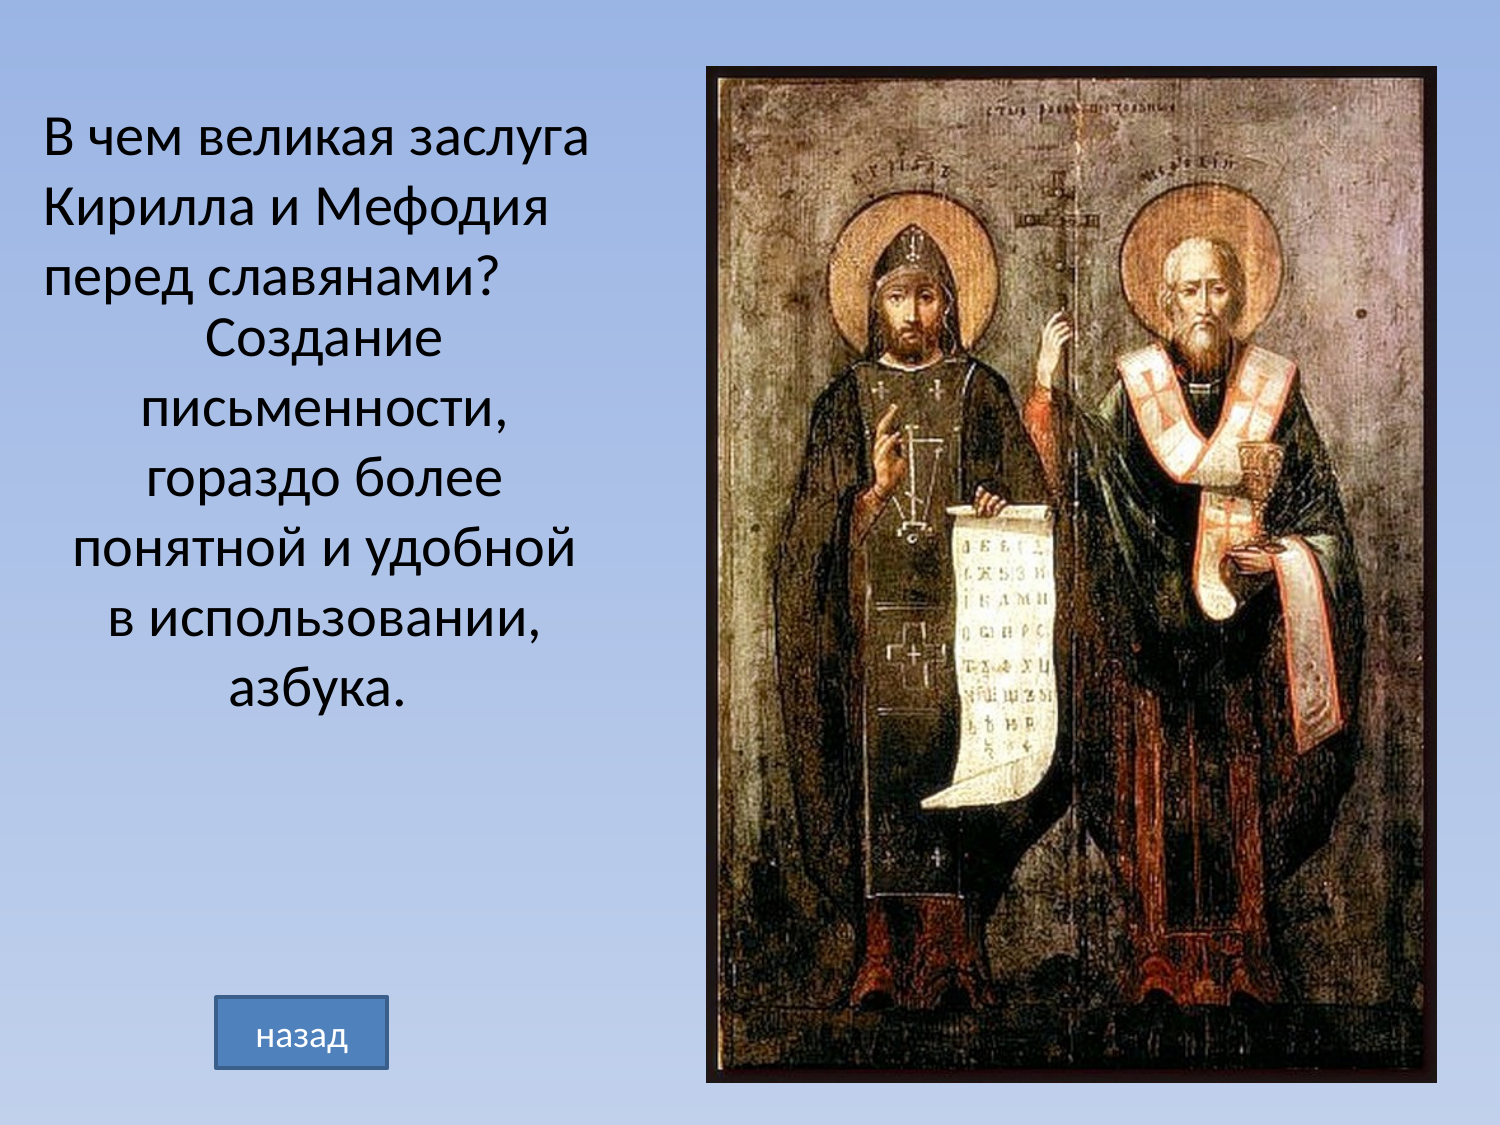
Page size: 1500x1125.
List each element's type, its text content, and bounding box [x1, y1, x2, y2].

text_box назад [214, 995, 389, 1070]
text_box В чем великая заслуга Кирилла и Мефодия перед славянами? [28, 90, 700, 315]
picture [705, 66, 1437, 1083]
text_box Создание письменности, гораздо более понятной и удобной в использовании, азбука. [53, 290, 597, 726]
